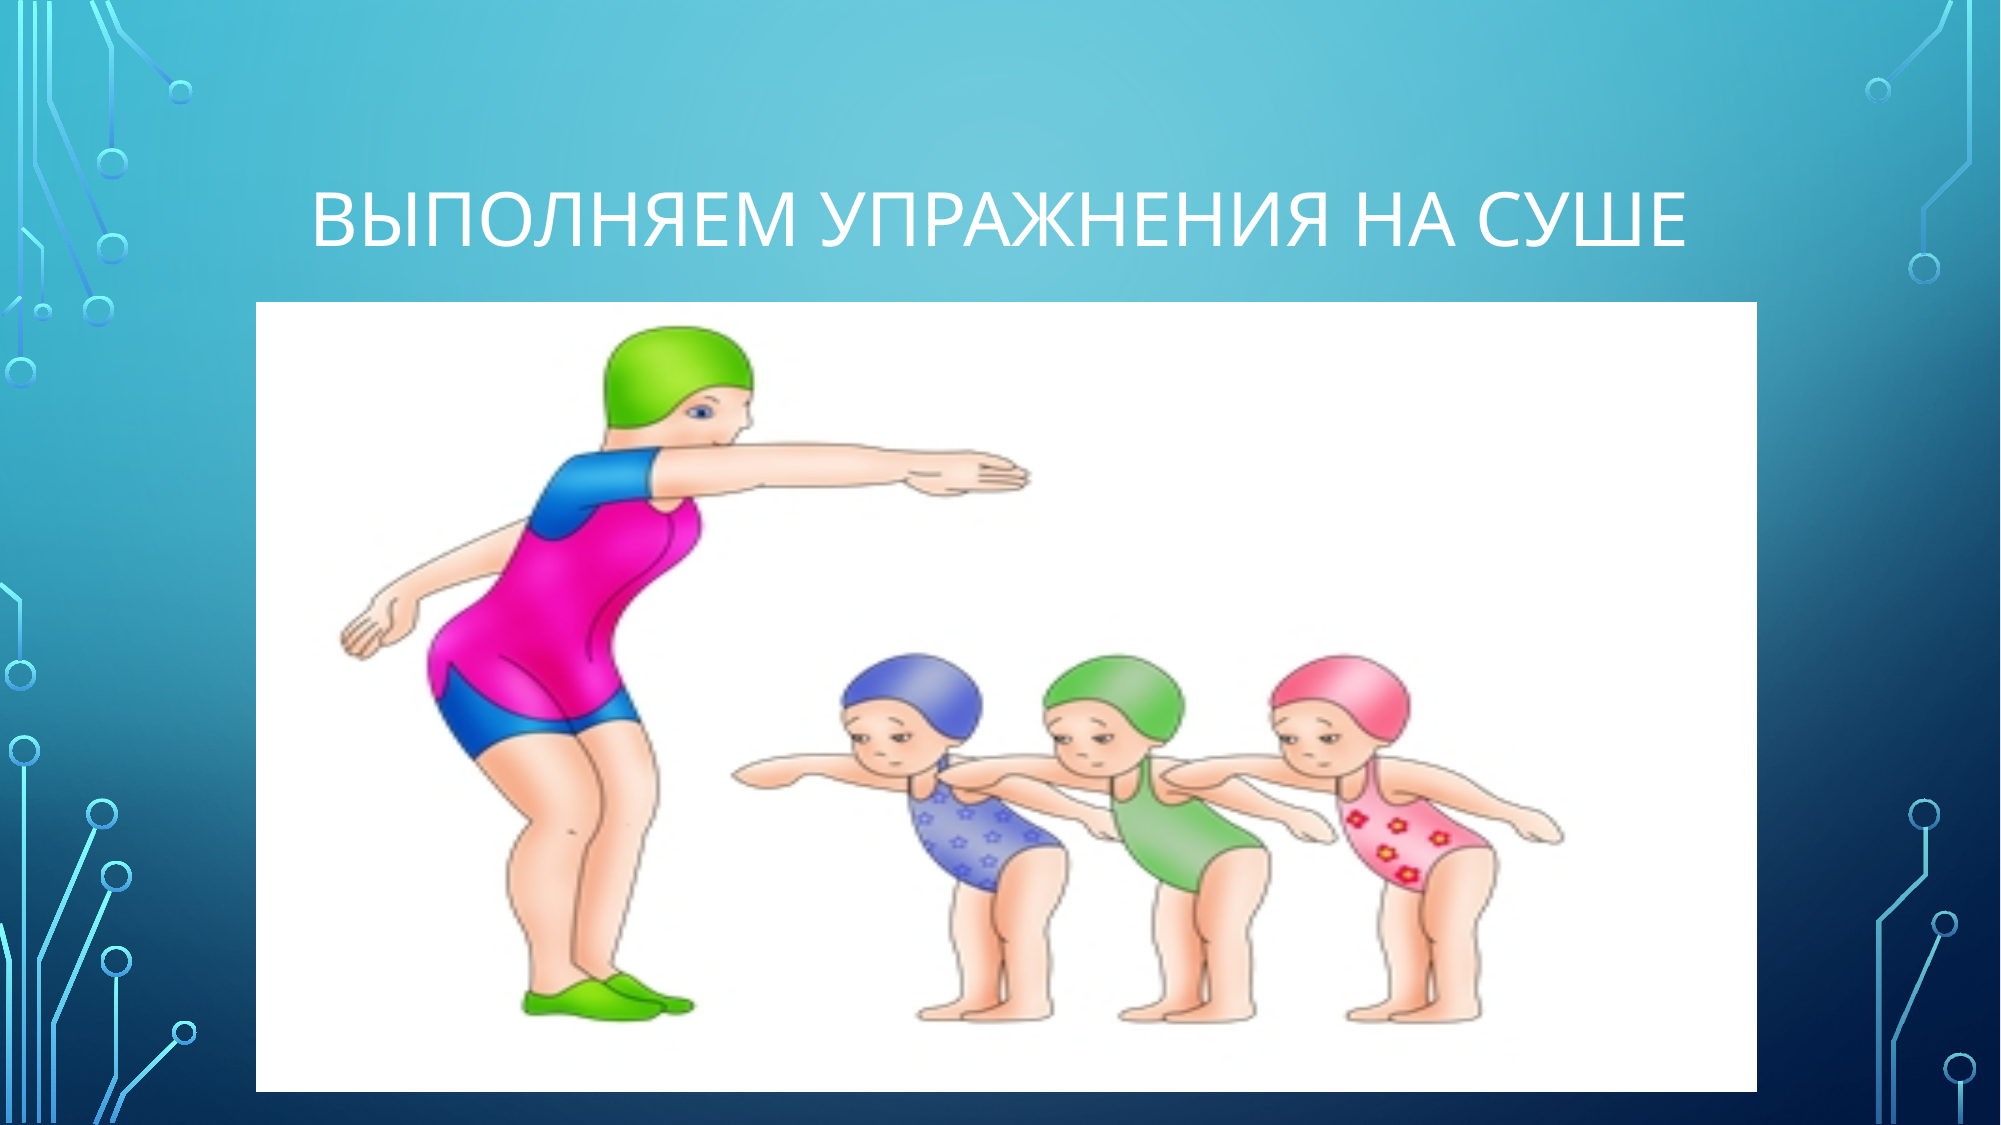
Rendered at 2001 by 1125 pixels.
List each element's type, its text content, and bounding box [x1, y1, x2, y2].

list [255, 301, 1757, 1092]
title Выполняем упражнения на суше [187, 101, 1813, 344]
